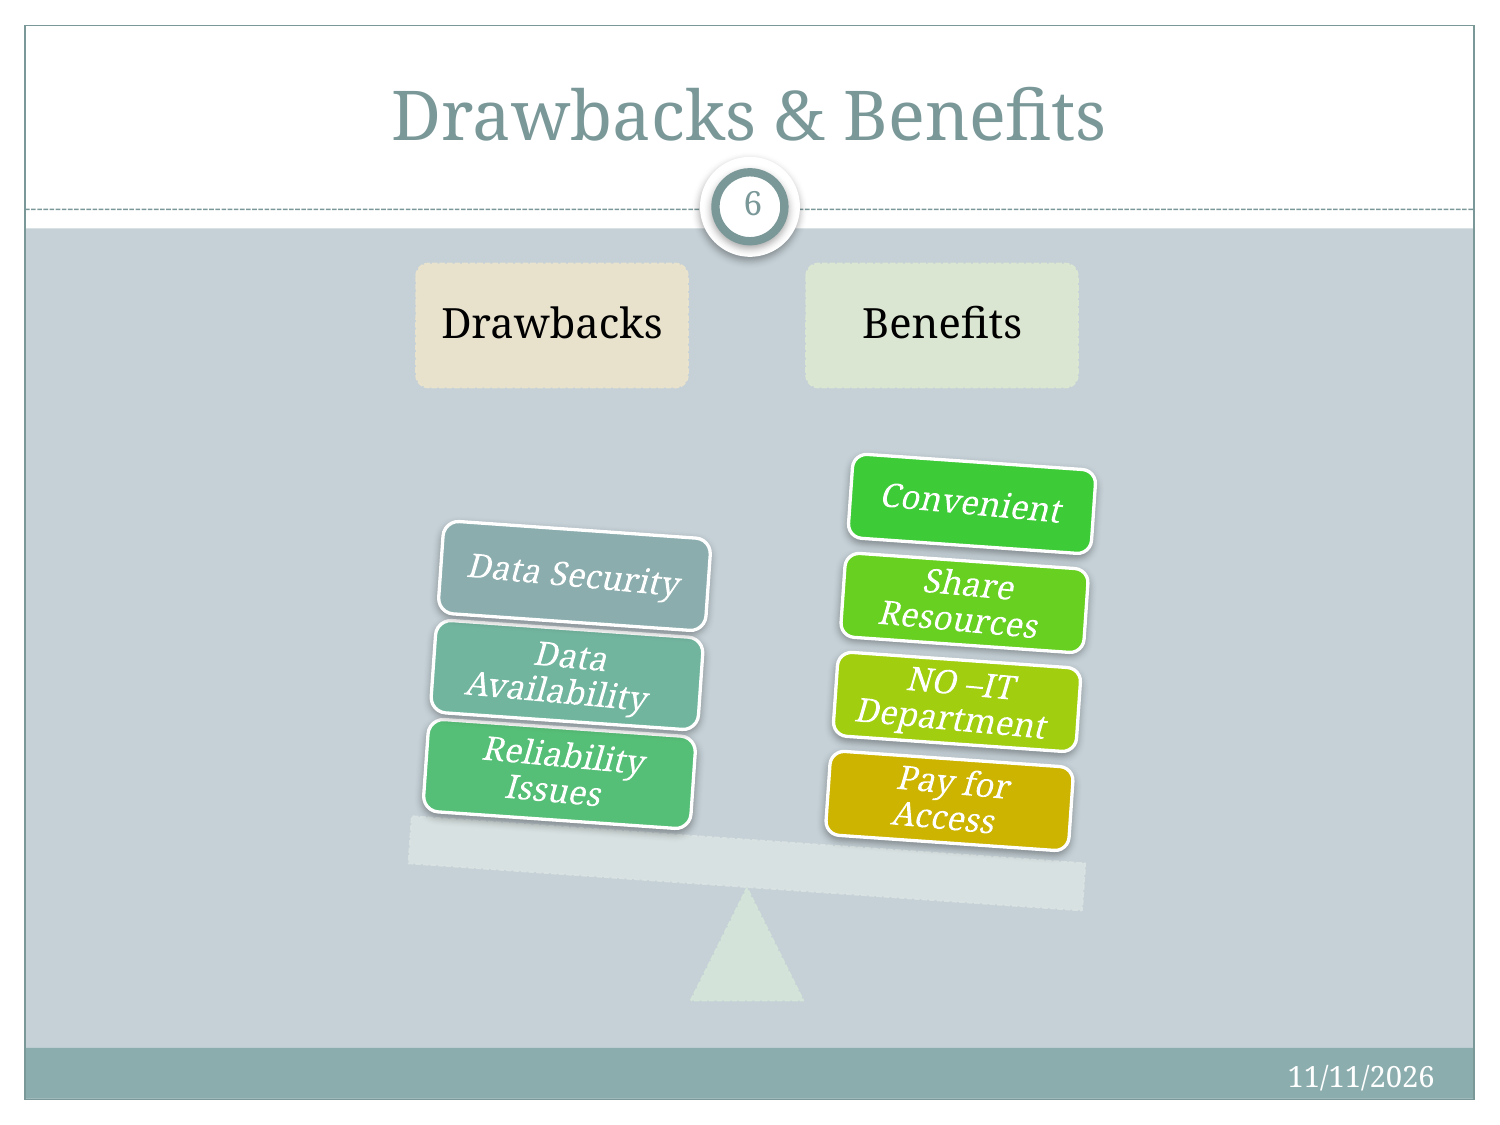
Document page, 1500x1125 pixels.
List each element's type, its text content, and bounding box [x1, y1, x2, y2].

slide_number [950, 1050, 1450, 1111]
slide_number 6 [715, 168, 791, 241]
title Drawbacks & Benefits [49, 37, 1450, 162]
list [49, 250, 1445, 1001]
